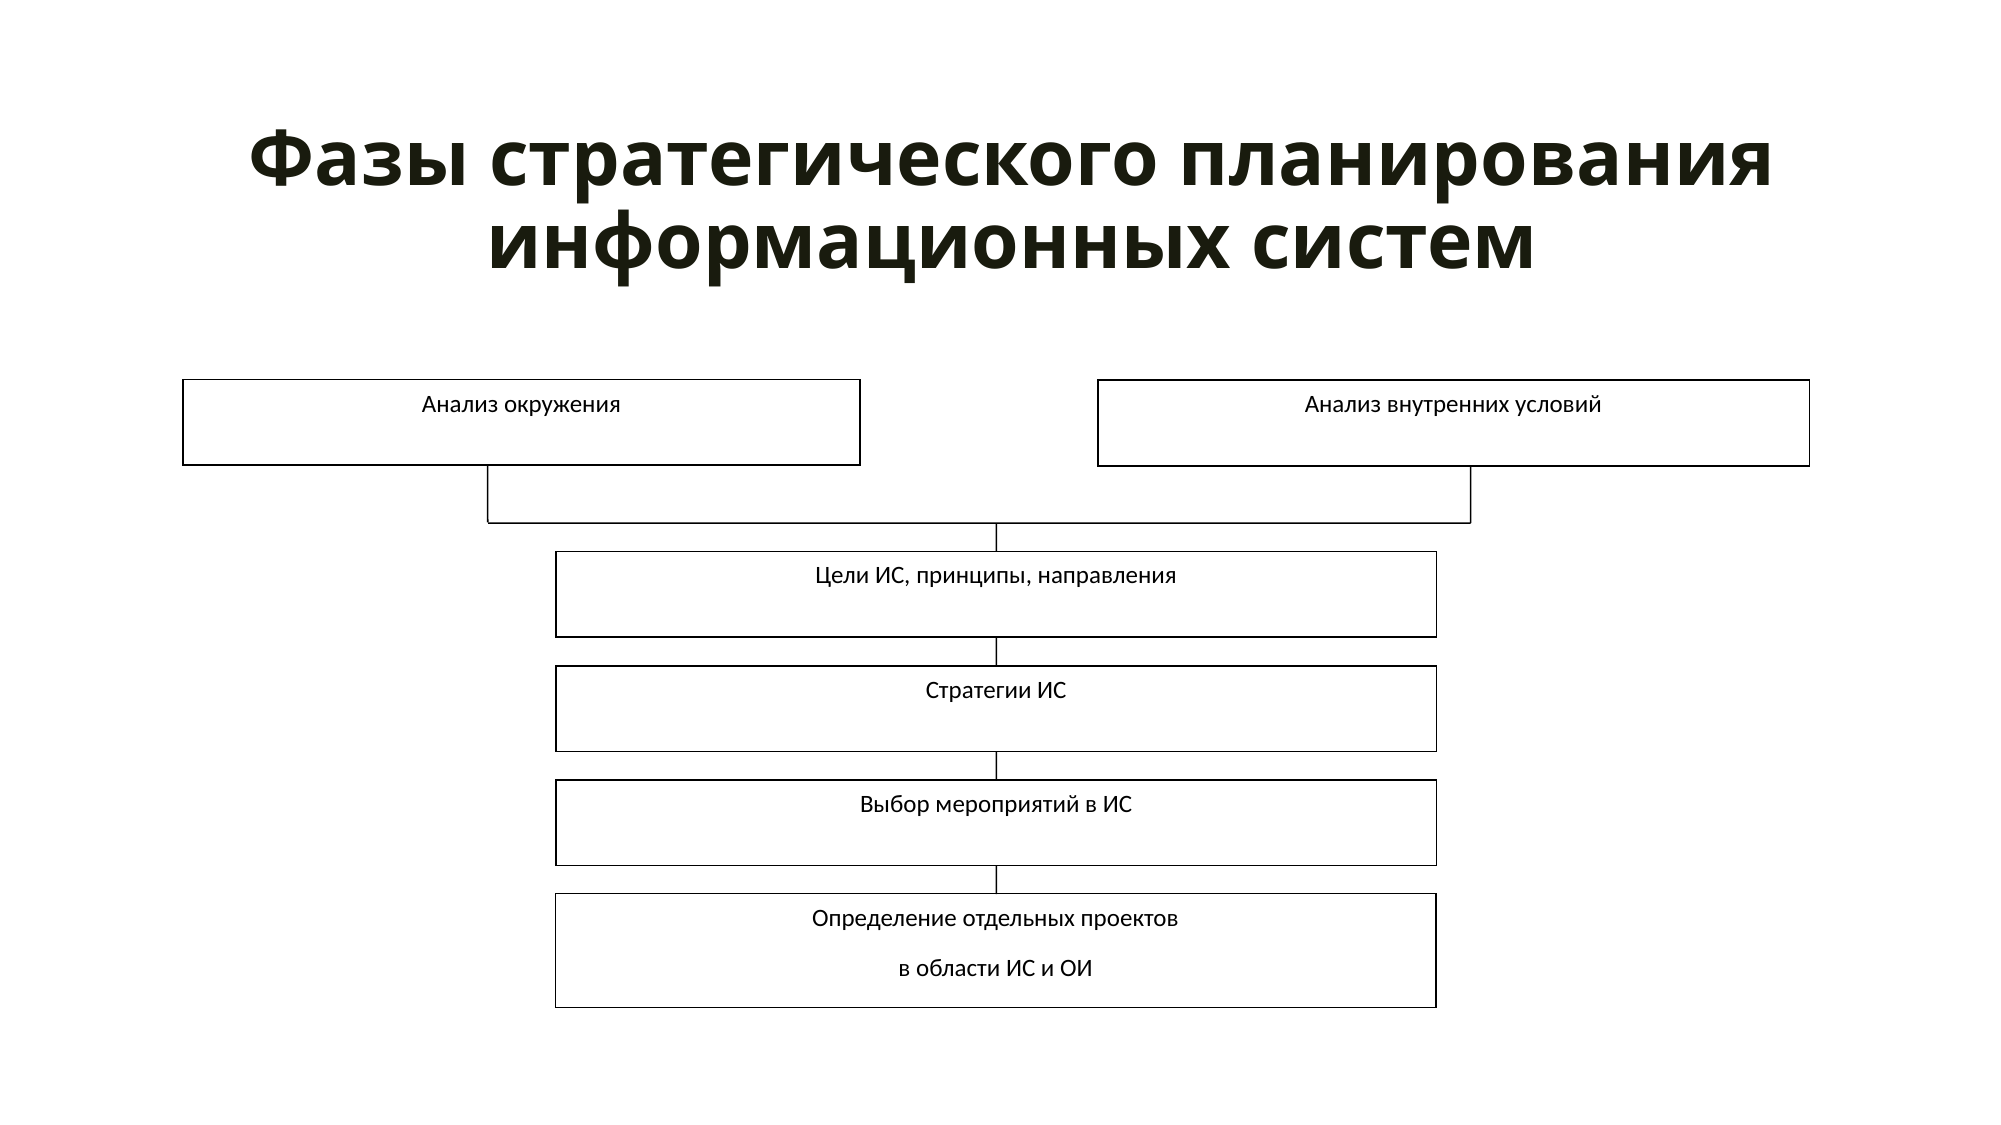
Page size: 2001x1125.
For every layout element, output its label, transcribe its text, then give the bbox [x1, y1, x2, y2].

title Фазы стратегического планирования информационных систем [225, 112, 1800, 296]
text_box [182, 379, 1810, 1008]
